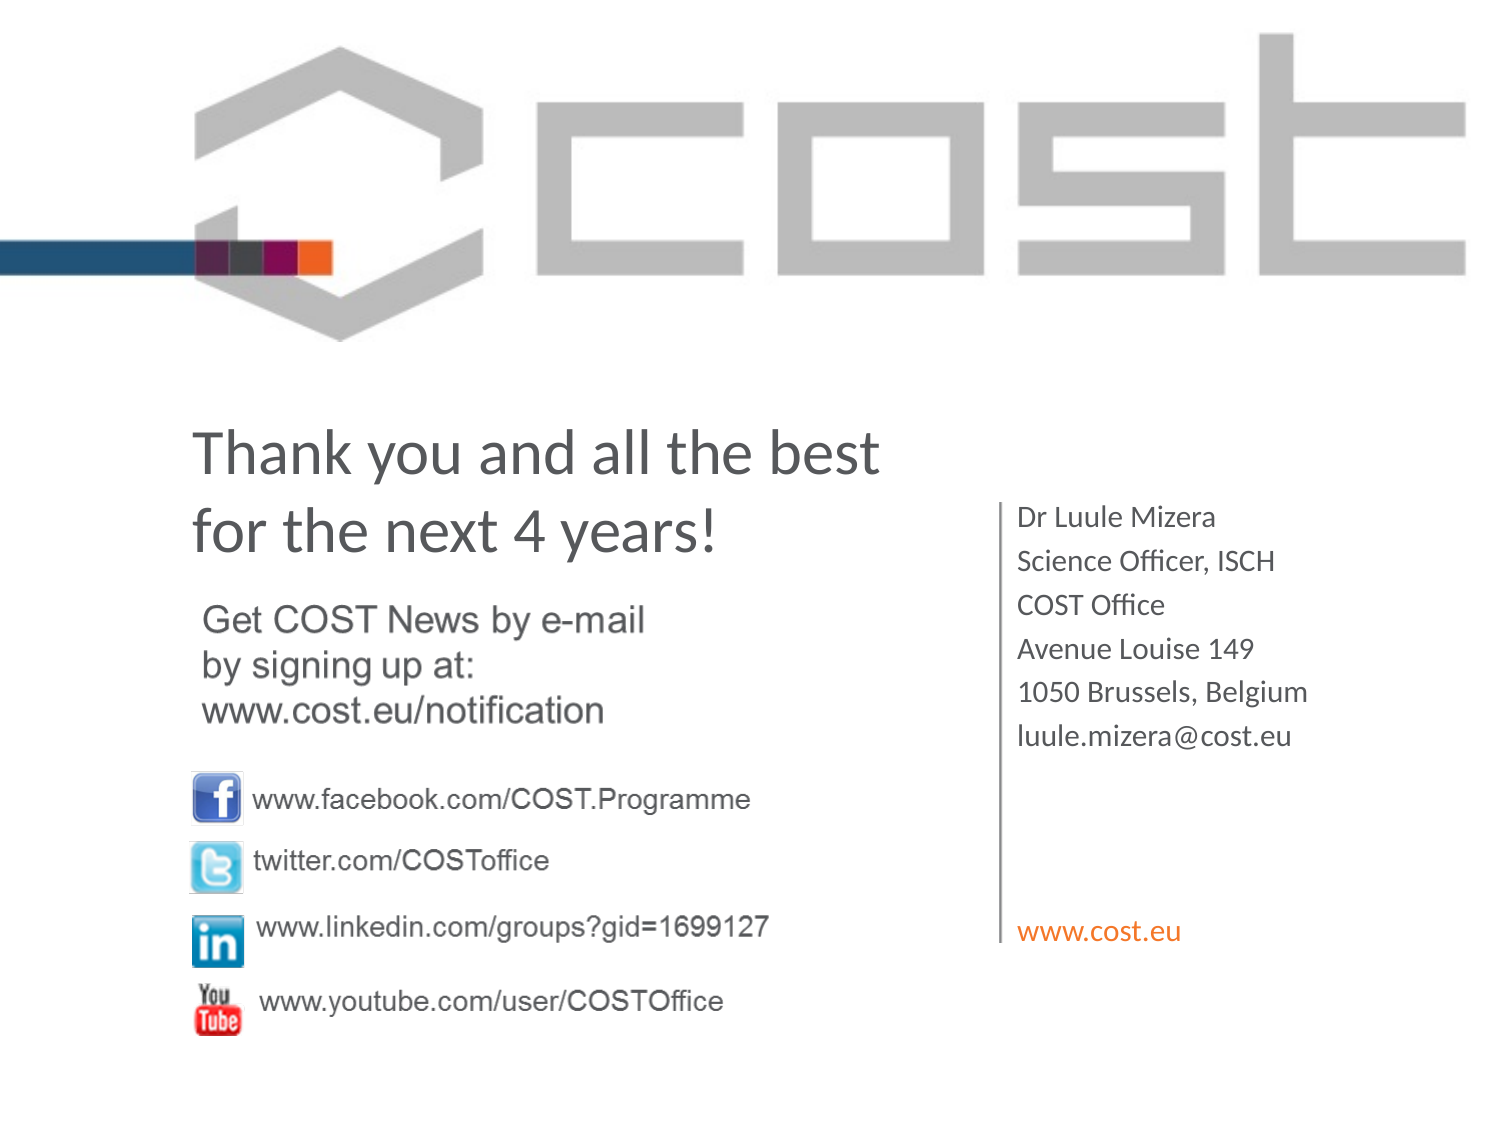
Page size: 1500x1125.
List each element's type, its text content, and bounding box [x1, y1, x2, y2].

list Dr Luule Mizera Science Officer, ISCH COST Office Avenue Louise 149 1050 Brussels, Belgium luule.mizera@cost.eu [1002, 489, 1457, 864]
picture [177, 583, 961, 1036]
picture [0, 0, 1500, 342]
list www.cost.eu [1002, 903, 1388, 975]
list Thank you and all the best for the next 4 years! [178, 402, 961, 583]
